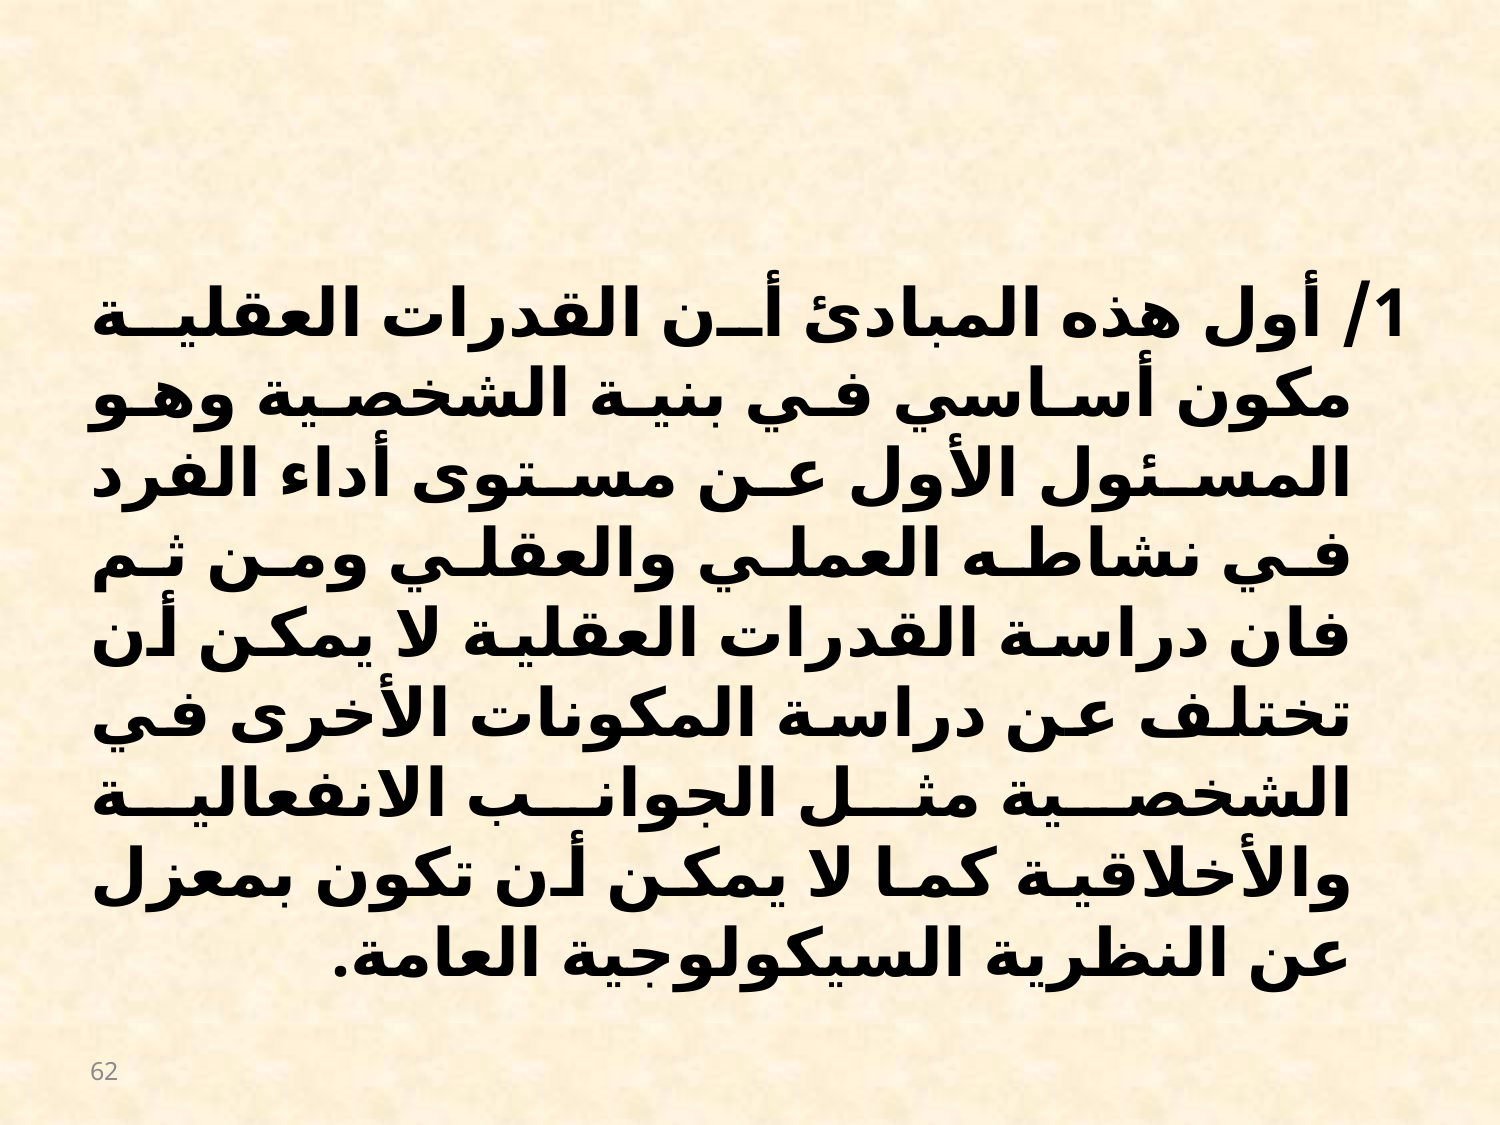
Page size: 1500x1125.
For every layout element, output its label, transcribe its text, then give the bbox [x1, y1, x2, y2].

slide_number 62 [75, 1042, 425, 1103]
list 1/ أول هذه المبادئ أن القدرات العقلية مكون أساسي في بنية الشخصية وهو المسئول الأول عن مستوى أداء الفرد في نشاطه العملي والعقلي ومن ثم فان دراسة القدرات العقلية لا يمكن أن تختلف عن دراسة المكونات الأخرى في الشخصية مثل الجوانب الانفعالية والأخلاقية كما لا يمكن أن تكون بمعزل عن النظرية السيكولوجية العامة. [75, 262, 1425, 1005]
picture [0, 0, 1500, 1125]
